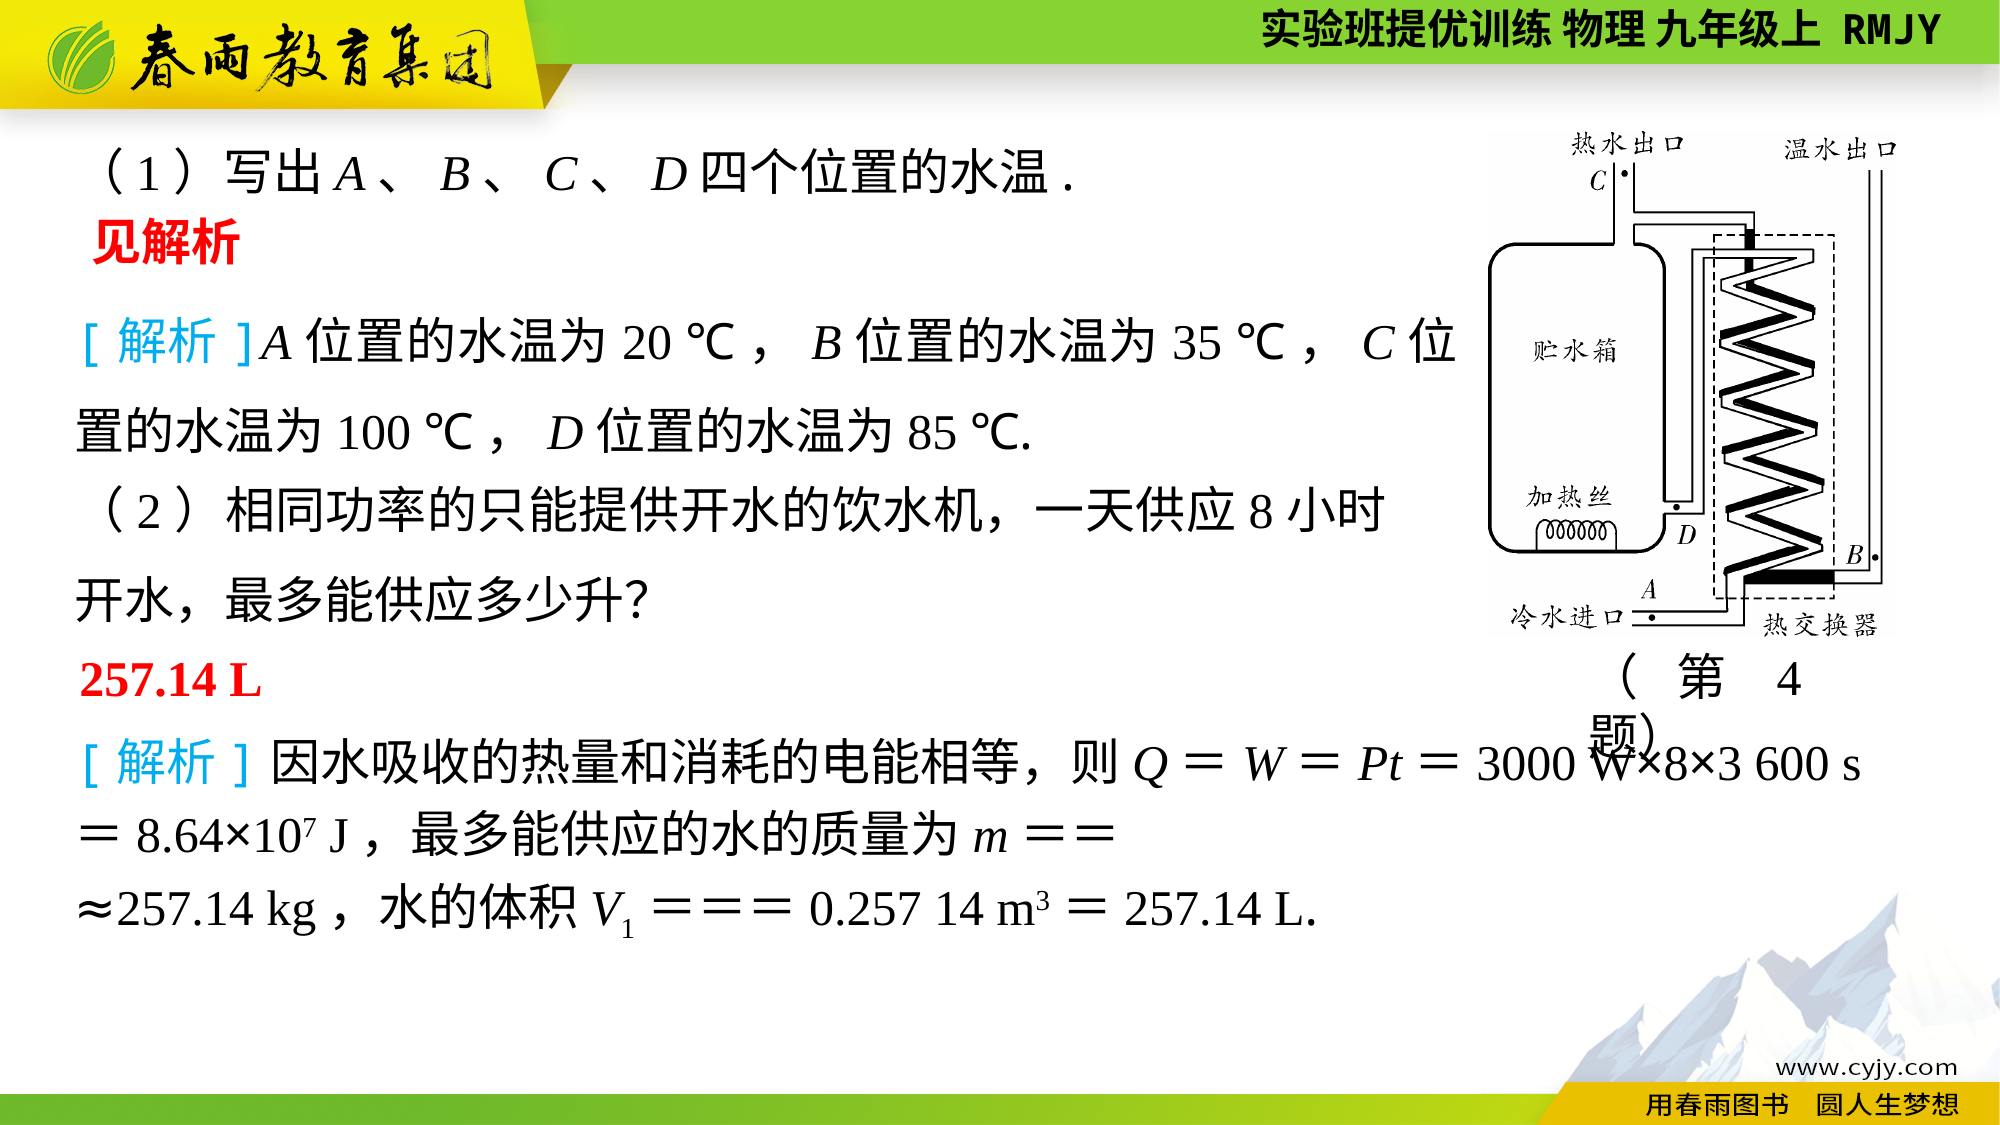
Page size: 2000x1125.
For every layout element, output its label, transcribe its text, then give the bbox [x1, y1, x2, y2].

text_box [解析]A位置的水温为20 ℃，B位置的水温为35 ℃，C位置的水温为100 ℃，D位置的水温为85 ℃. [59, 271, 1473, 467]
picture [0, 0, 2000, 1125]
list （1）写出A、B、C、D四个位置的水温. [59, 103, 1944, 198]
text_box （2）相同功率的只能提供开水的饮水机，一天供应8小时开水，最多能供应多少升？ [59, 440, 1402, 636]
text_box 257.14 L [64, 639, 278, 715]
text_box 见解析 [76, 203, 257, 271]
text_box （第4题） [1573, 645, 1829, 713]
